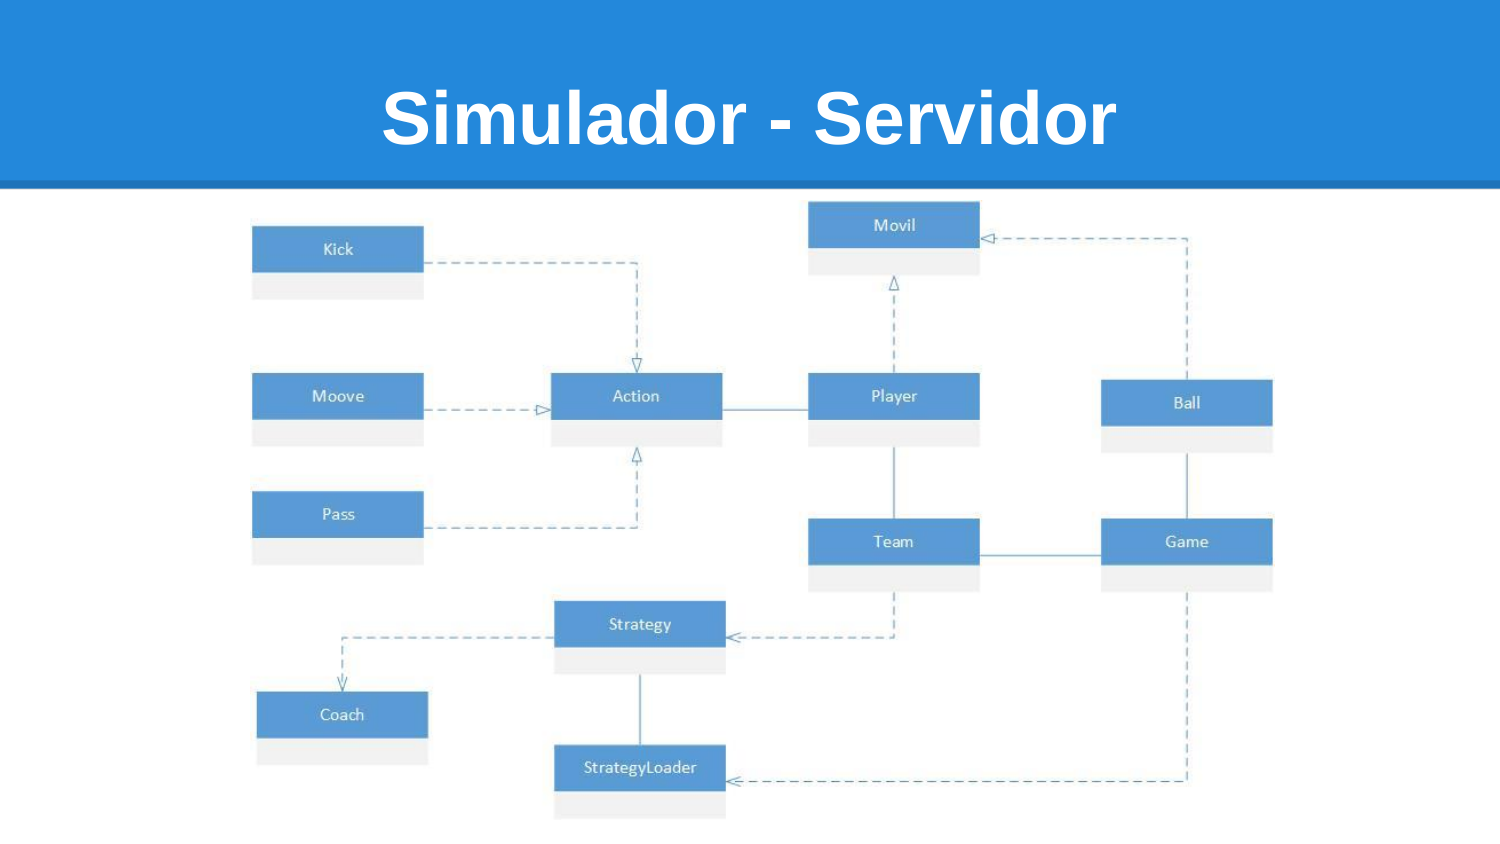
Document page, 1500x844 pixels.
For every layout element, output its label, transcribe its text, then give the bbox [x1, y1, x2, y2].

title Simulador - Servidor [75, 33, 1425, 175]
picture [250, 200, 1275, 820]
